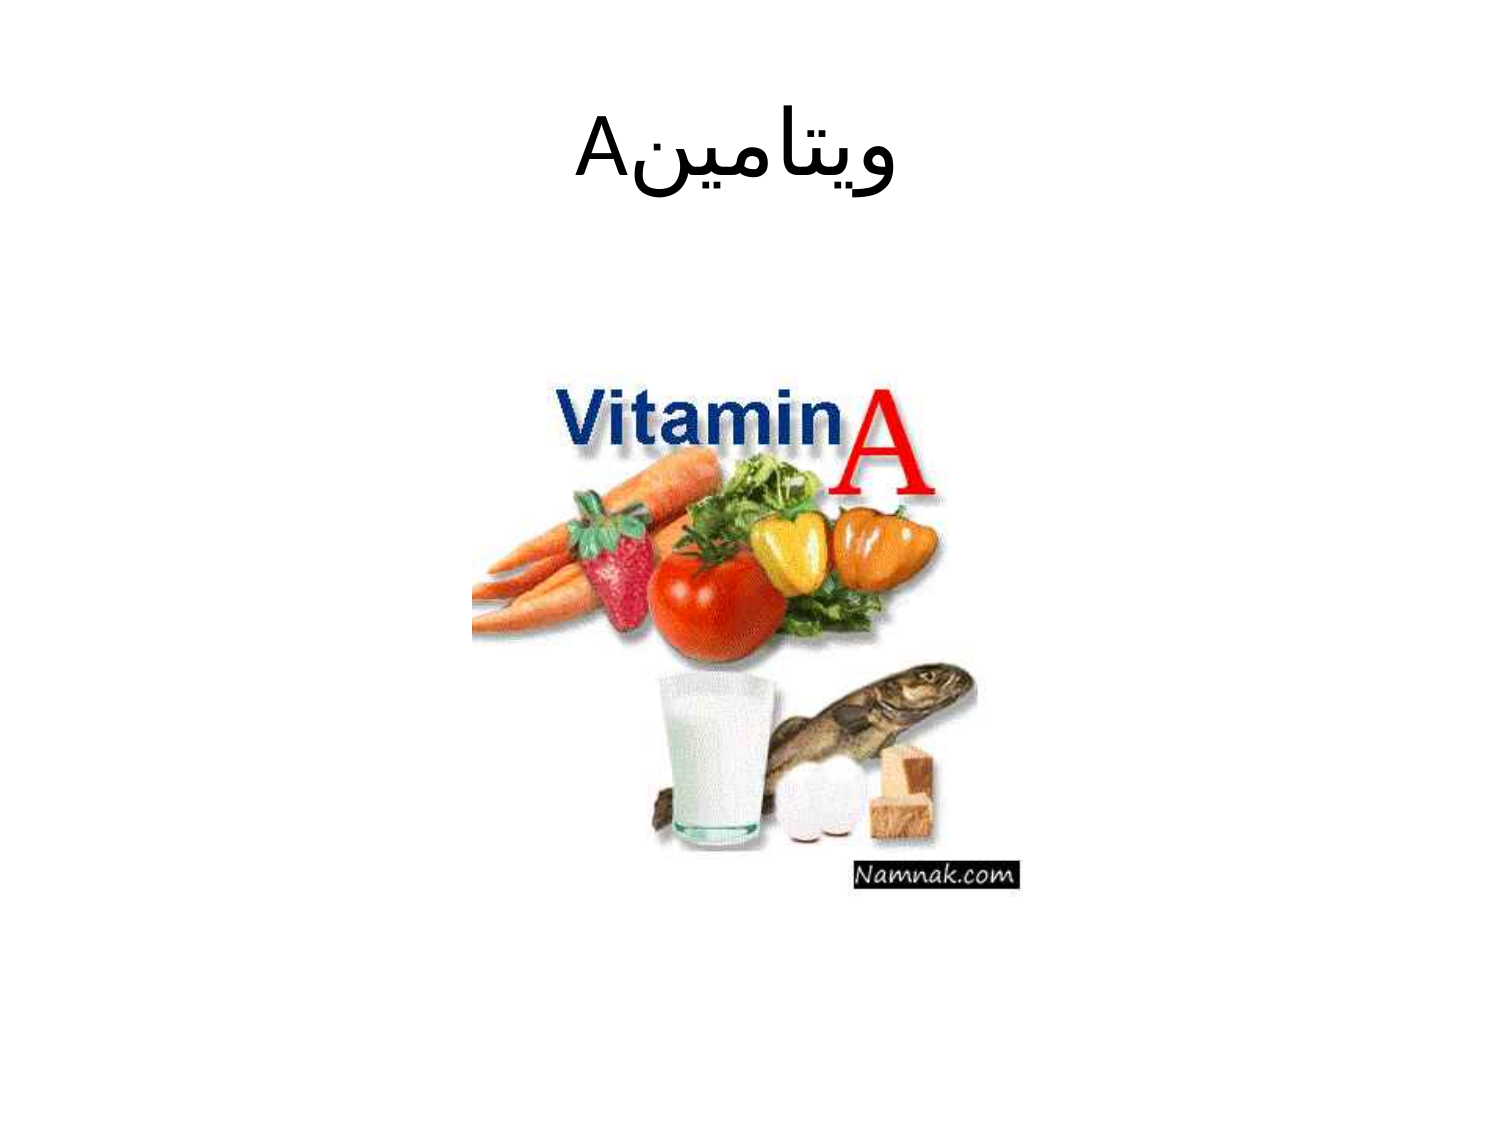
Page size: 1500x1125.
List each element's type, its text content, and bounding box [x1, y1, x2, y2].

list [472, 370, 1028, 897]
title Aویتامین [75, 45, 1425, 233]
